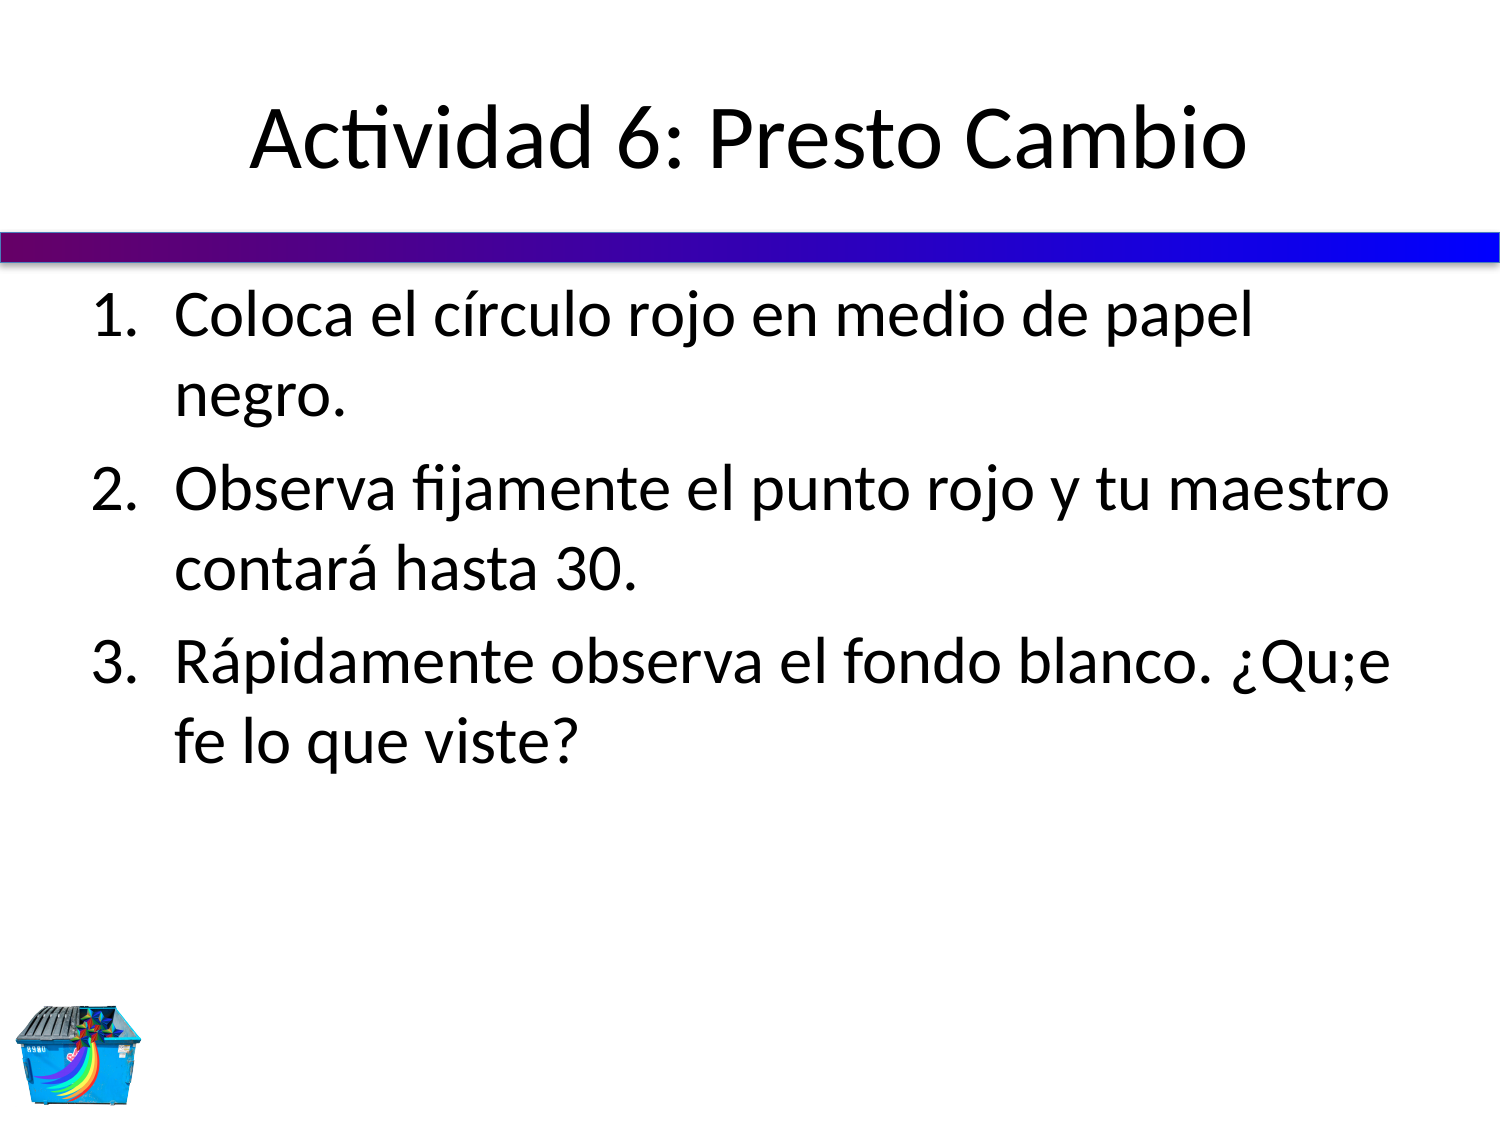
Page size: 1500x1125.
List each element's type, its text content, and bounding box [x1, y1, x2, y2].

list Coloca el círculo rojo en medio de papel negro. Observa fijamente el punto rojo y tu maestro contará hasta 30. Rápidamente observa el fondo blanco. ¿Qu;e fe lo que viste? [75, 262, 1425, 1005]
title Actividad 6: Presto Cambio [75, 38, 1425, 226]
picture [14, 1004, 143, 1107]
